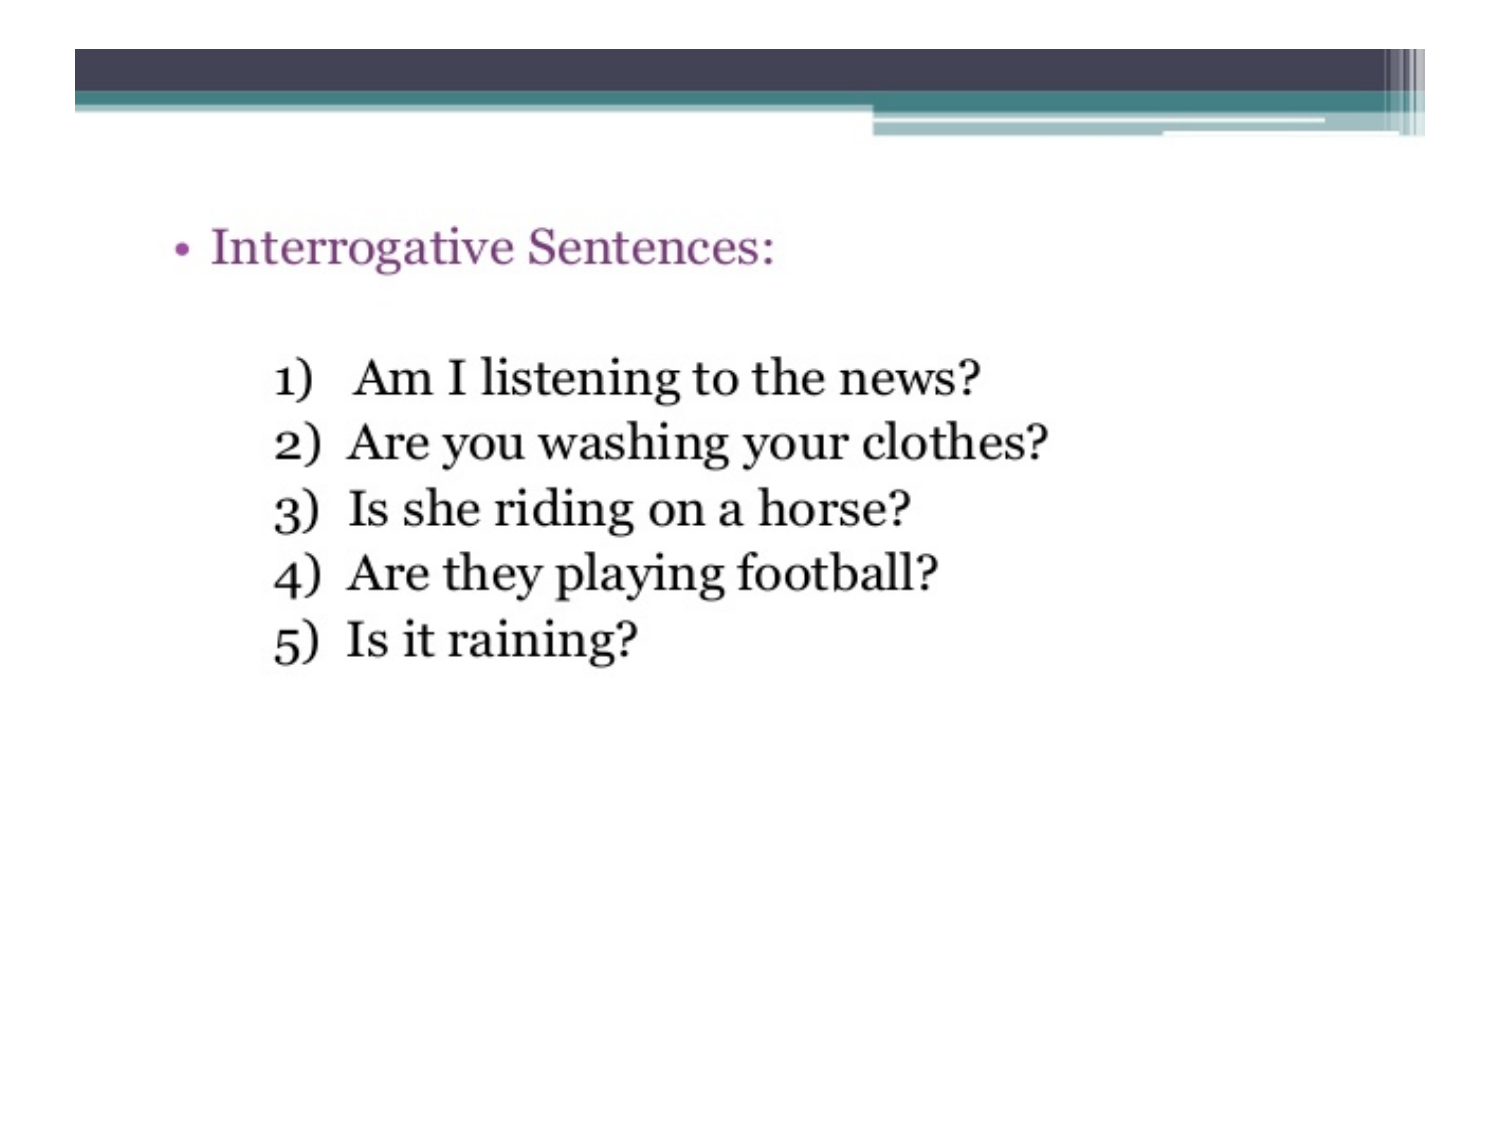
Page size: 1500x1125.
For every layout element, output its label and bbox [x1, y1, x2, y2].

picture [74, 49, 1426, 1013]
